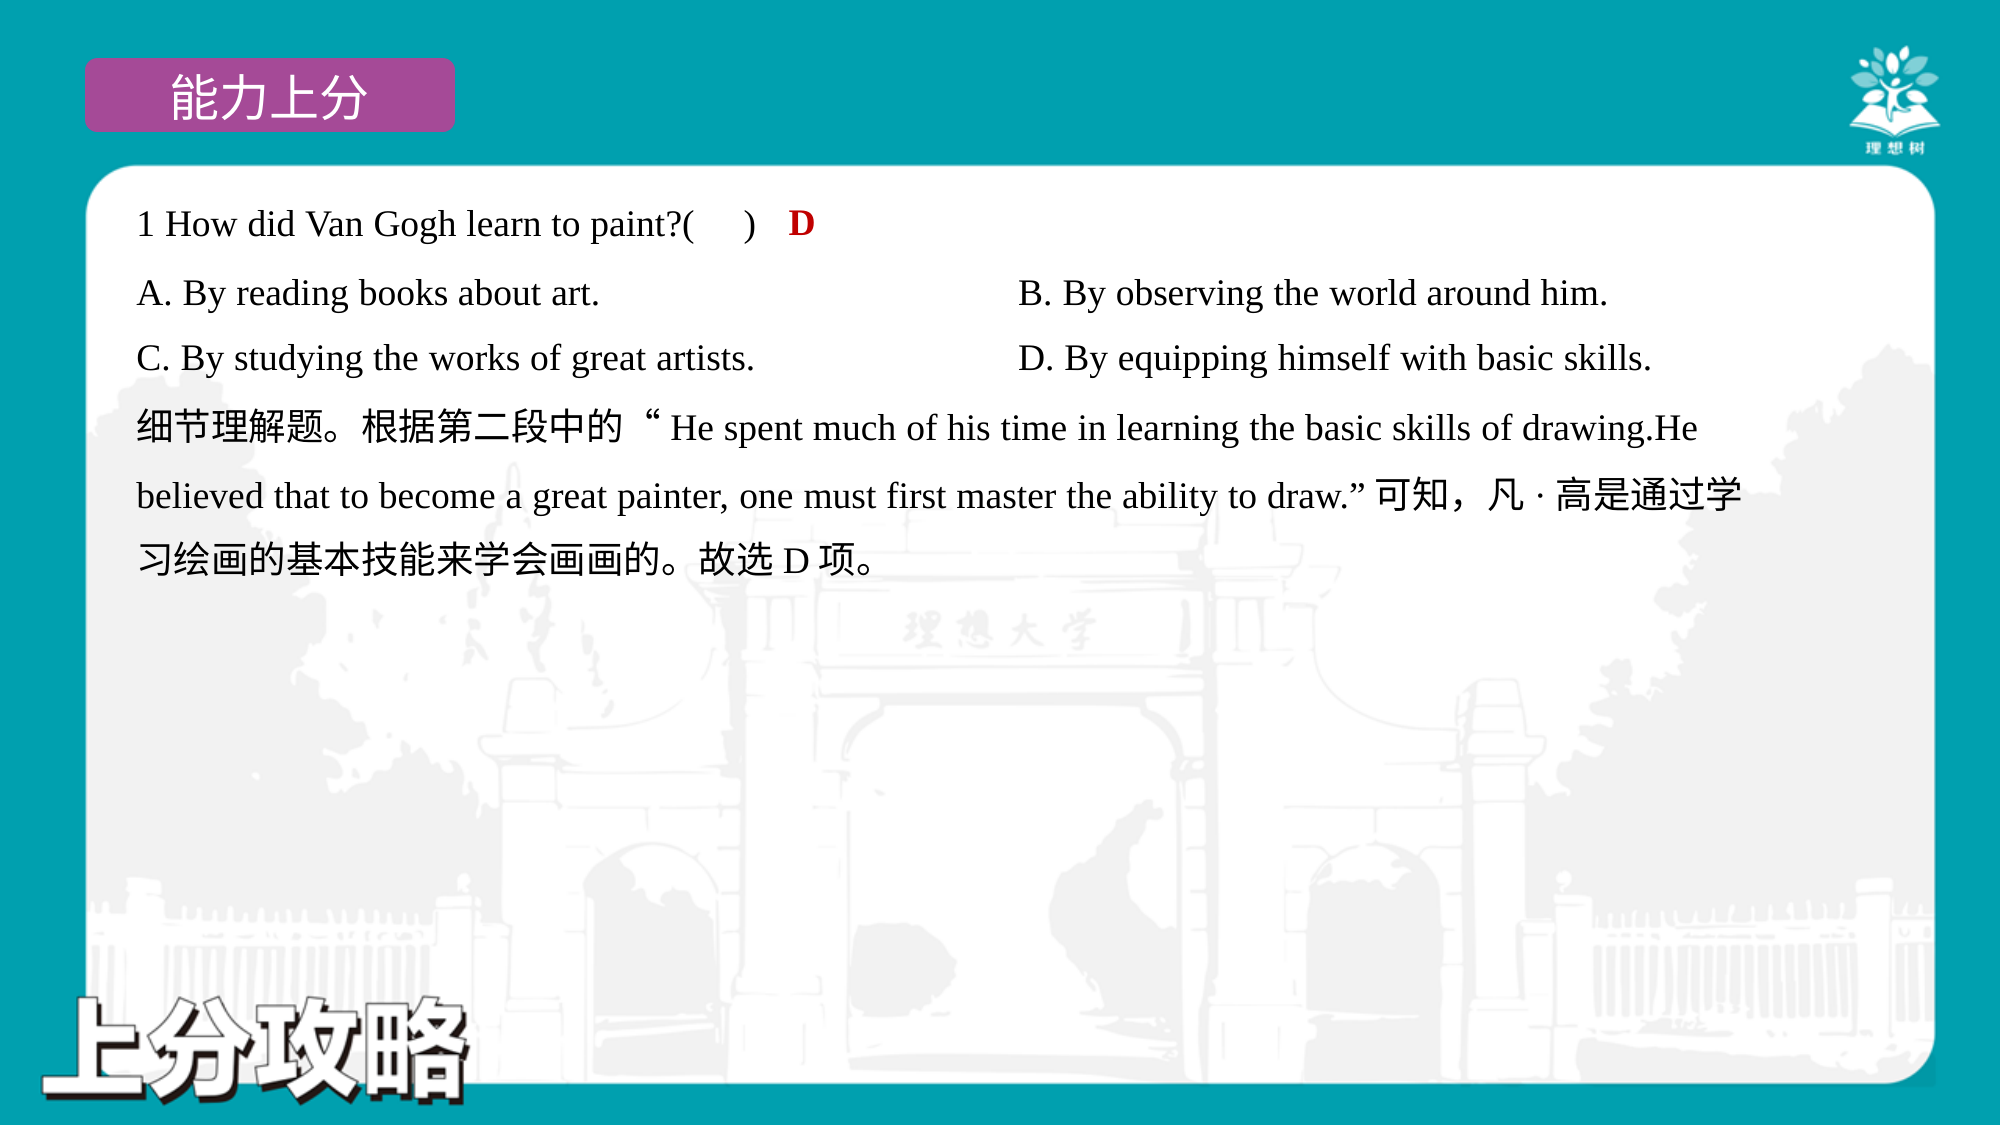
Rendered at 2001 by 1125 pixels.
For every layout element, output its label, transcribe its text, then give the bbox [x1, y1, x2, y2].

text_box 1 How did Van Gogh learn to paint?( ) [136, 176, 1865, 237]
text_box A. By reading books about art. B. By observing the world around him. C. By studying the works of great artists. D. By equipping himself with basic skills. [136, 244, 1865, 371]
text_box D [774, 176, 830, 236]
picture [0, 0, 2000, 1125]
text_box 细节理解题。根据第二段中的“He spent much of his time in learning the basic skills of drawing.He believed that to become a great painter, one must first master the ability to draw.”可知，凡·高是通过学 习绘画的基本技能来学会画画的。故选D项。 [136, 379, 1865, 575]
